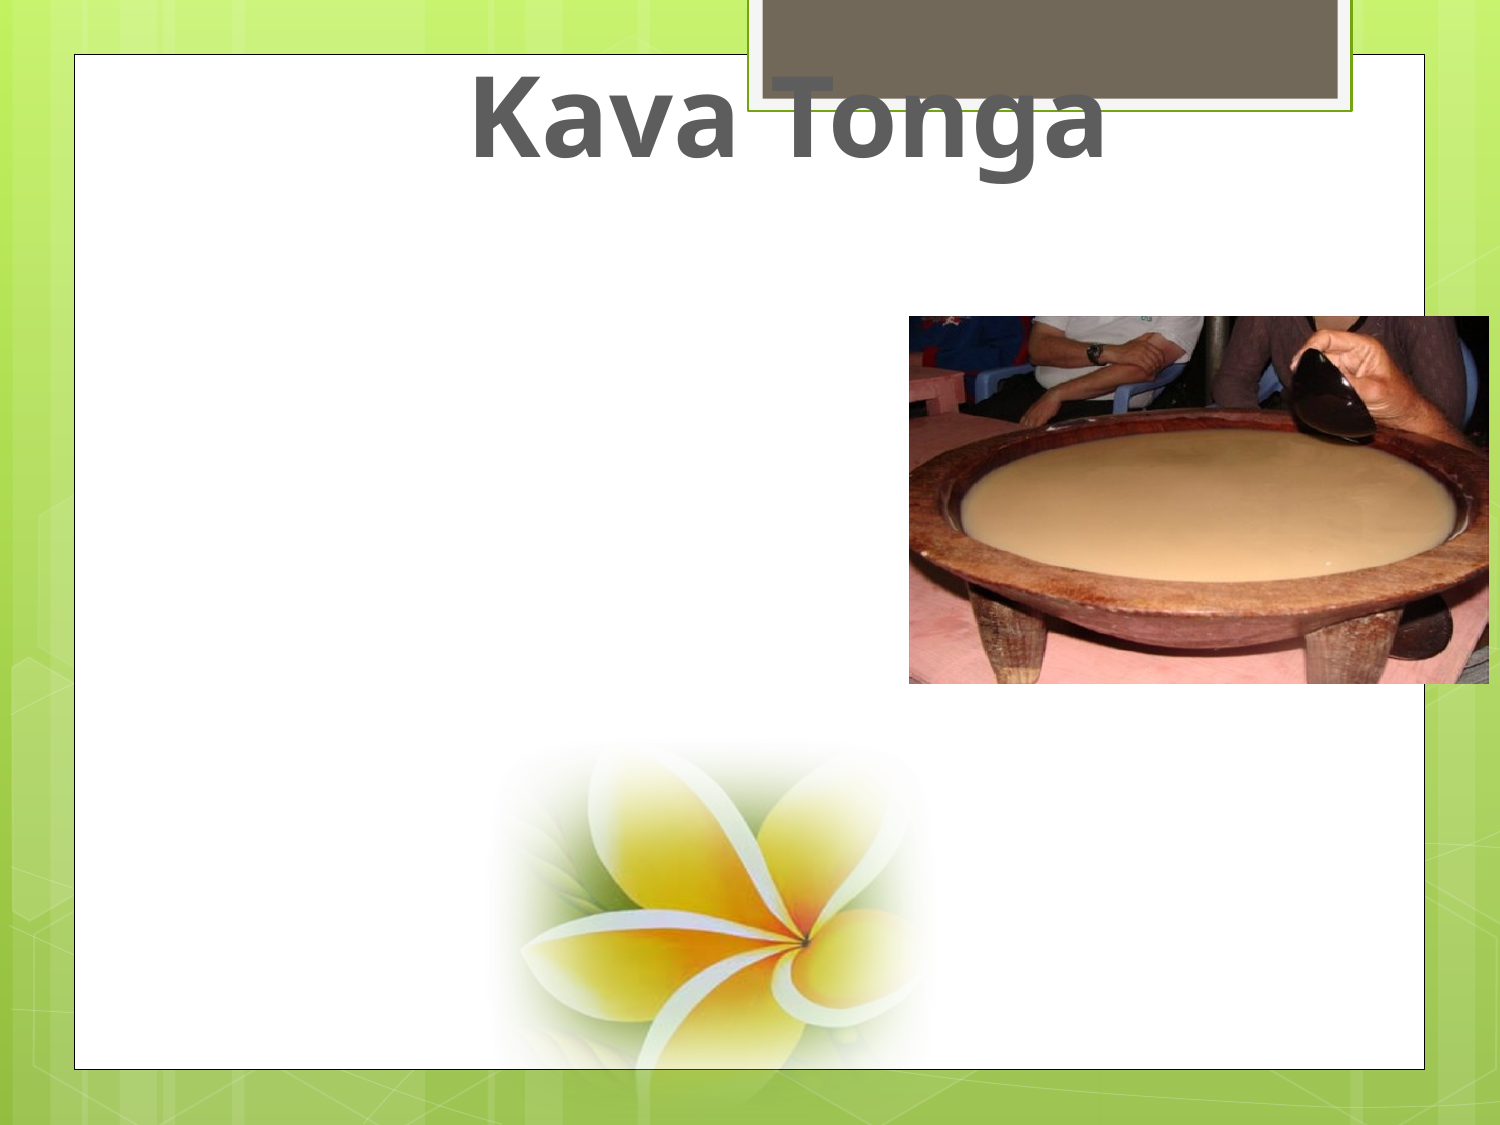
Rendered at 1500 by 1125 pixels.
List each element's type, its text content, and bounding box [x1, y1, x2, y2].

picture [478, 731, 940, 1125]
text_box Kava Tonga [375, 37, 1232, 188]
picture [909, 316, 1489, 684]
